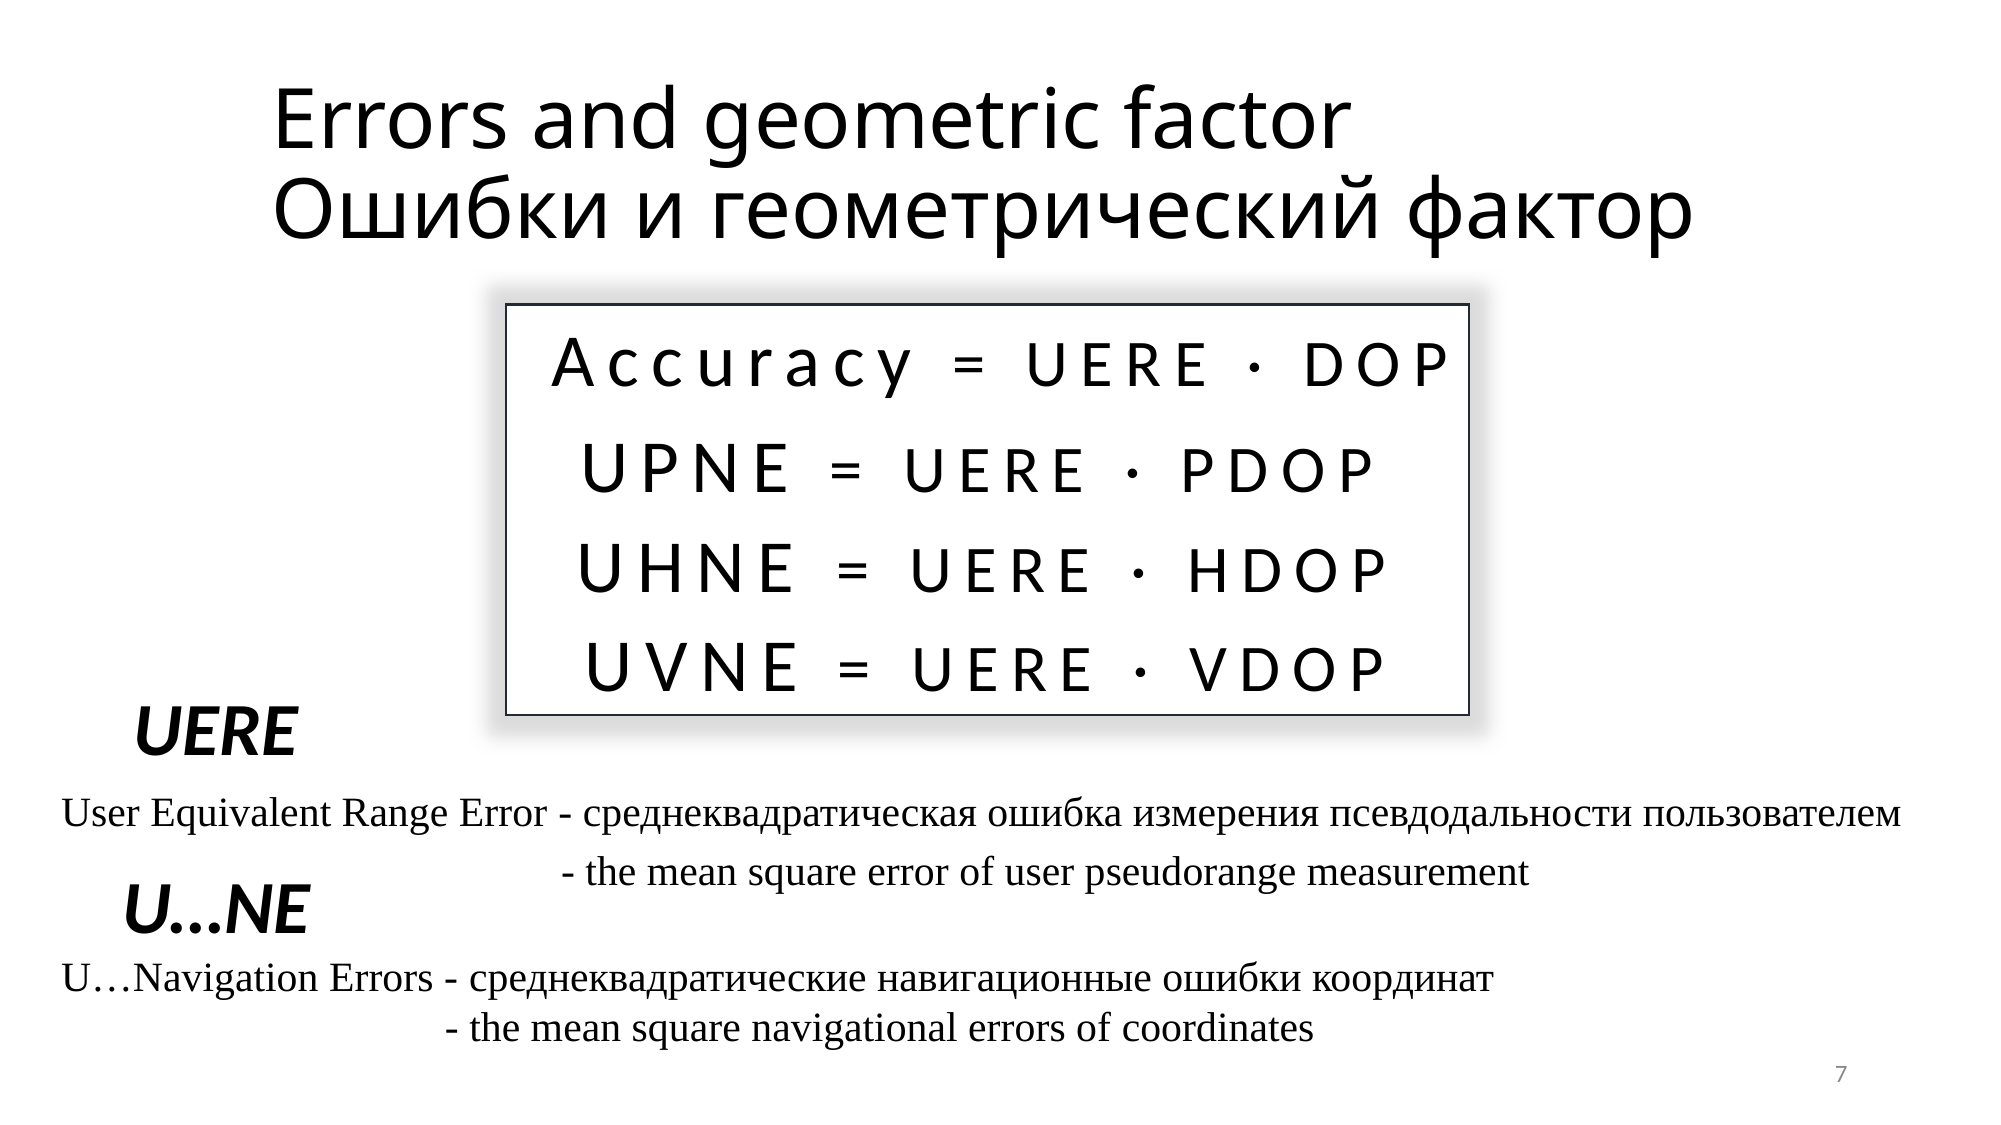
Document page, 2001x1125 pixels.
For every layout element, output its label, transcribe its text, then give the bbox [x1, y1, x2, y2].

text_box [505, 410, 1470, 716]
text_box U…Navigation Errors - среднеквадратические навигационные ошибки координат - the mean square navigational errors of coordinates [46, 941, 1523, 1057]
title Errors and geometric factor Ошибки и геометрический фактор [256, 57, 2000, 276]
text_box Accuracy = UERE · DOP [487, 304, 1513, 410]
text_box UHNE = UERE · HDOP [561, 509, 1425, 615]
text_box U…NE [107, 850, 326, 956]
slide_number 7 [1412, 1042, 1863, 1103]
text_box User Equivalent Range Error - среднеквадратическая ошибка измерения псевдодальности пользователем - the mean square error of user pseudorange measurement [46, 777, 1972, 903]
text_box UERE [119, 673, 314, 779]
text_box UVNE = UERE · VDOP [559, 608, 1410, 714]
text_box UPNE = UERE · PDOP [565, 410, 1412, 509]
